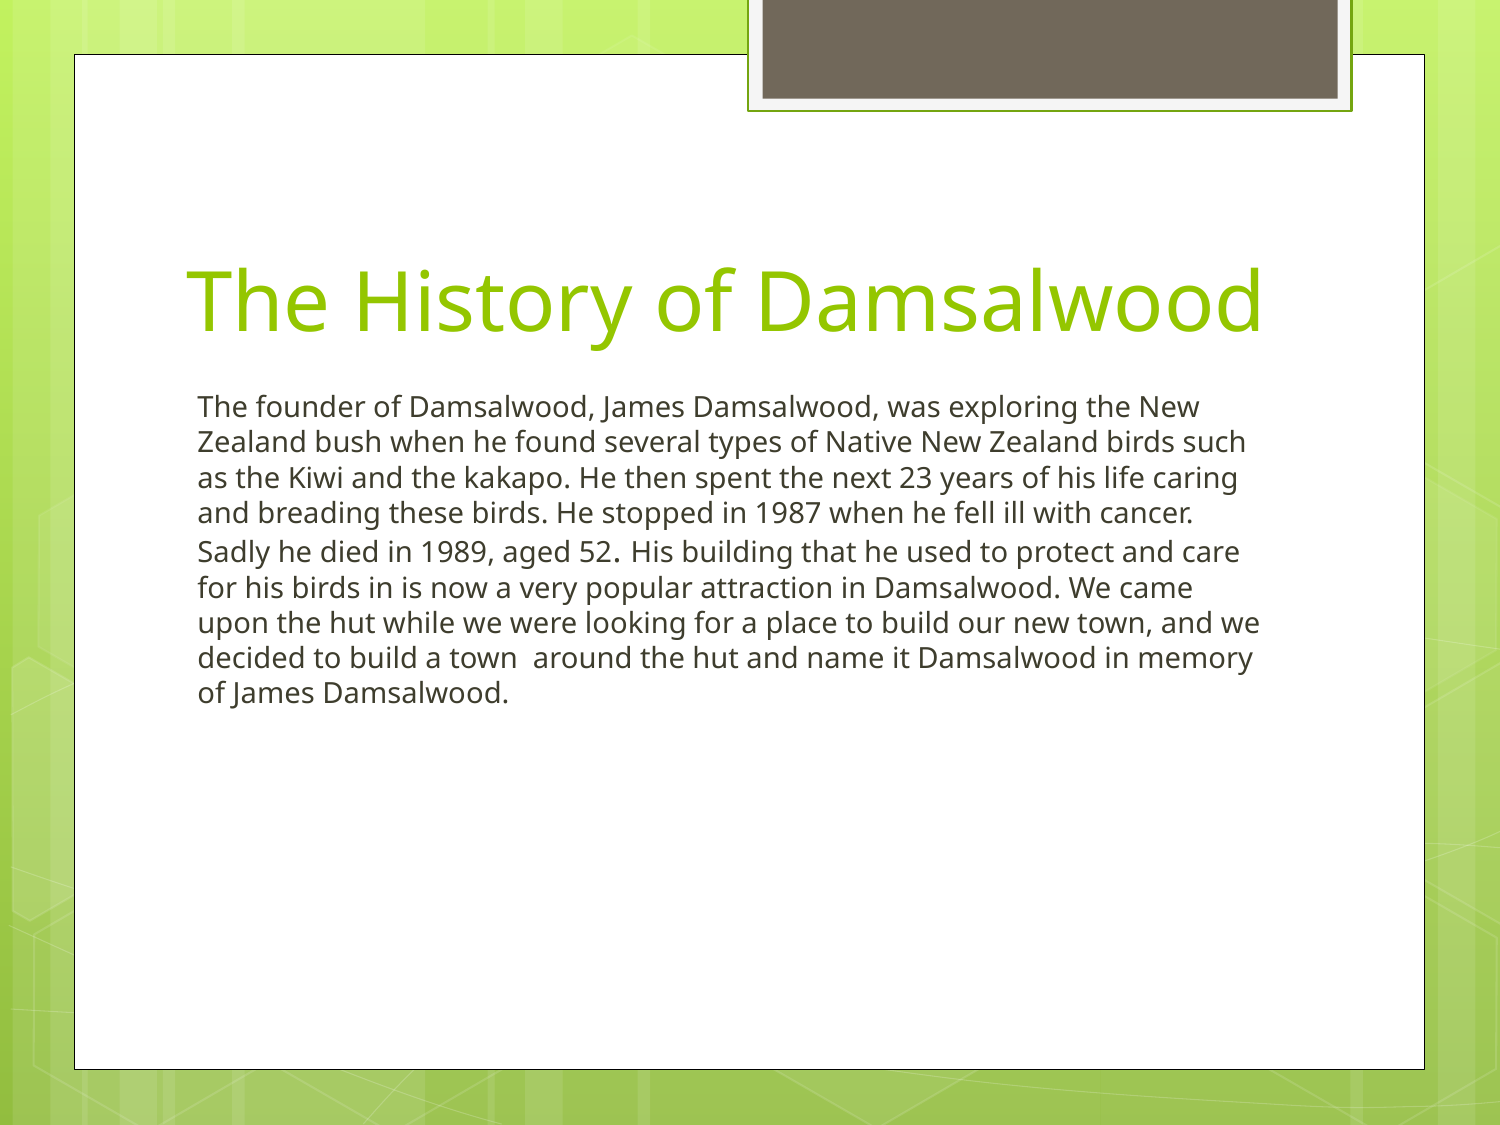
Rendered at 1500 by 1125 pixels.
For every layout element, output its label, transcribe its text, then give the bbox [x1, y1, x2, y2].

title The History of Damsalwood [171, 168, 1324, 357]
list The founder of Damsalwood, James Damsalwood, was exploring the New Zealand bush when he found several types of Native New Zealand birds such as the Kiwi and the kakapo. He then spent the next 23 years of his life caring and breading these birds. He stopped in 1987 when he fell ill with cancer. Sadly he died in 1989, aged 52. His building that he used to protect and care for his birds in is now a very popular attraction in Damsalwood. We came upon the hut while we were looking for a place to build our new town, and we decided to build a town around the hut and name it Damsalwood in memory of James Damsalwood. [171, 381, 1283, 957]
